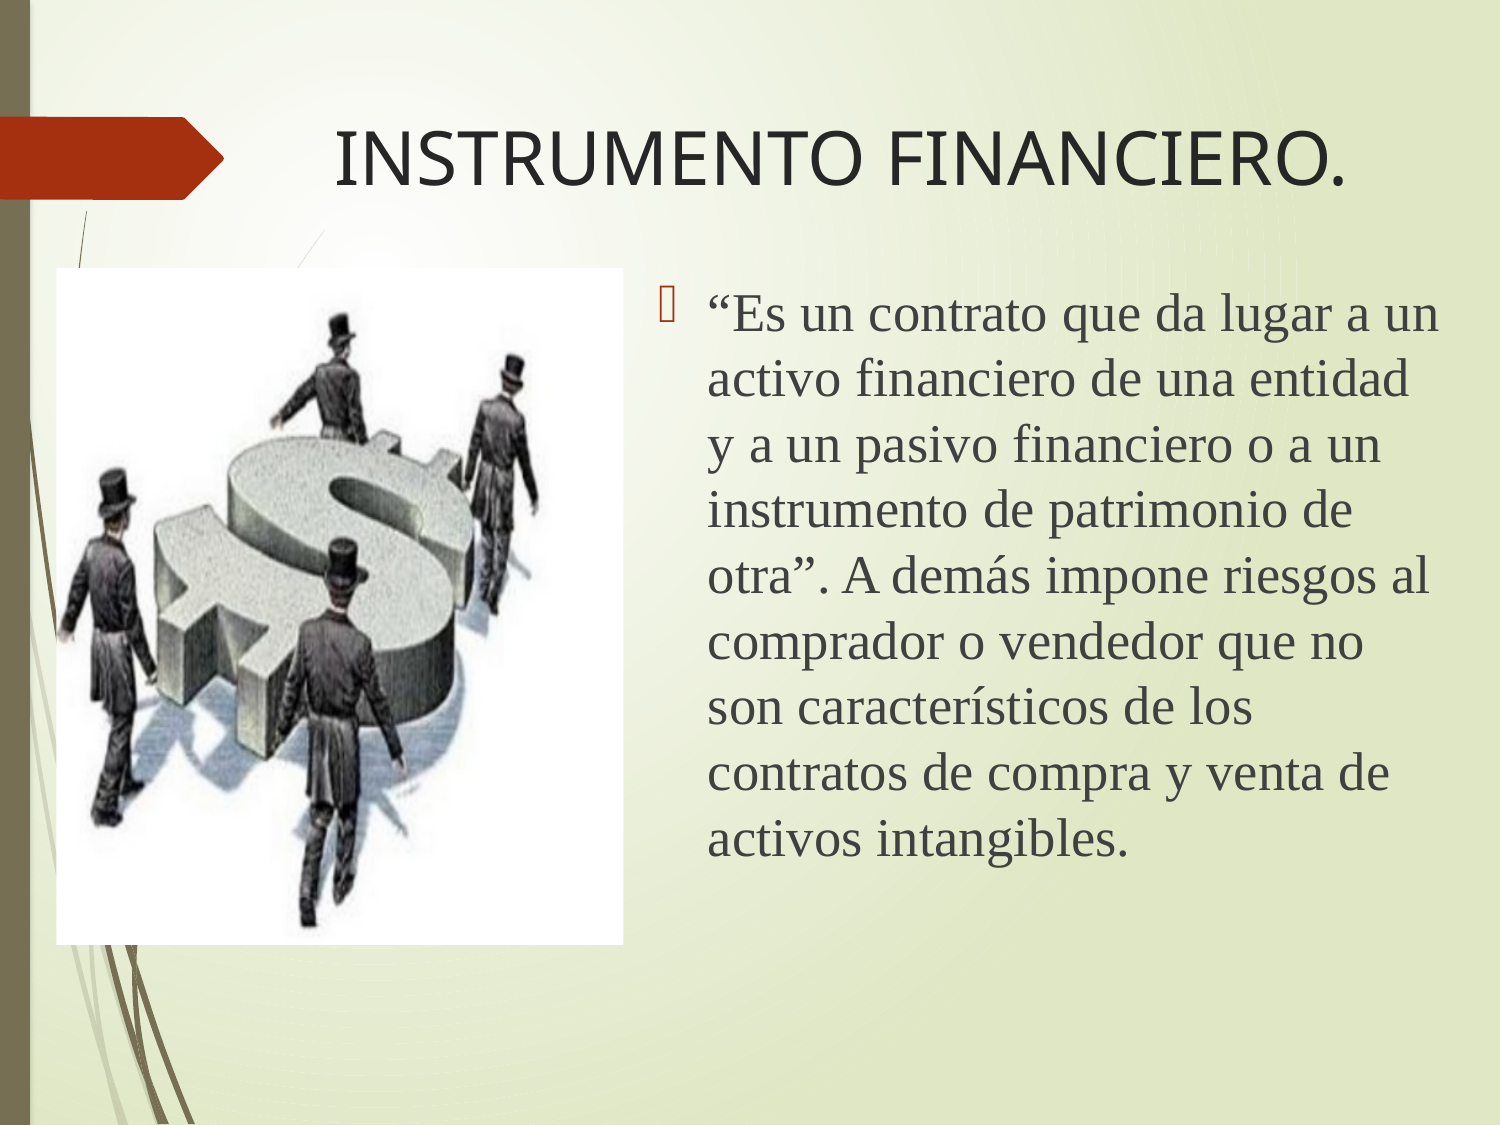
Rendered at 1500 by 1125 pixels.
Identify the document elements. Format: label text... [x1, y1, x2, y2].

picture [55, 268, 624, 945]
list “Es un contrato que da lugar a un activo financiero de una entidad y a un pasivo financiero o a un instrumento de patrimonio de otra”. A demás impone riesgos al comprador o vendedor que no son característicos de los contratos de compra y venta de activos intangibles. [643, 268, 1463, 889]
title INSTRUMENTO FINANCIERO. [319, 102, 1400, 313]
